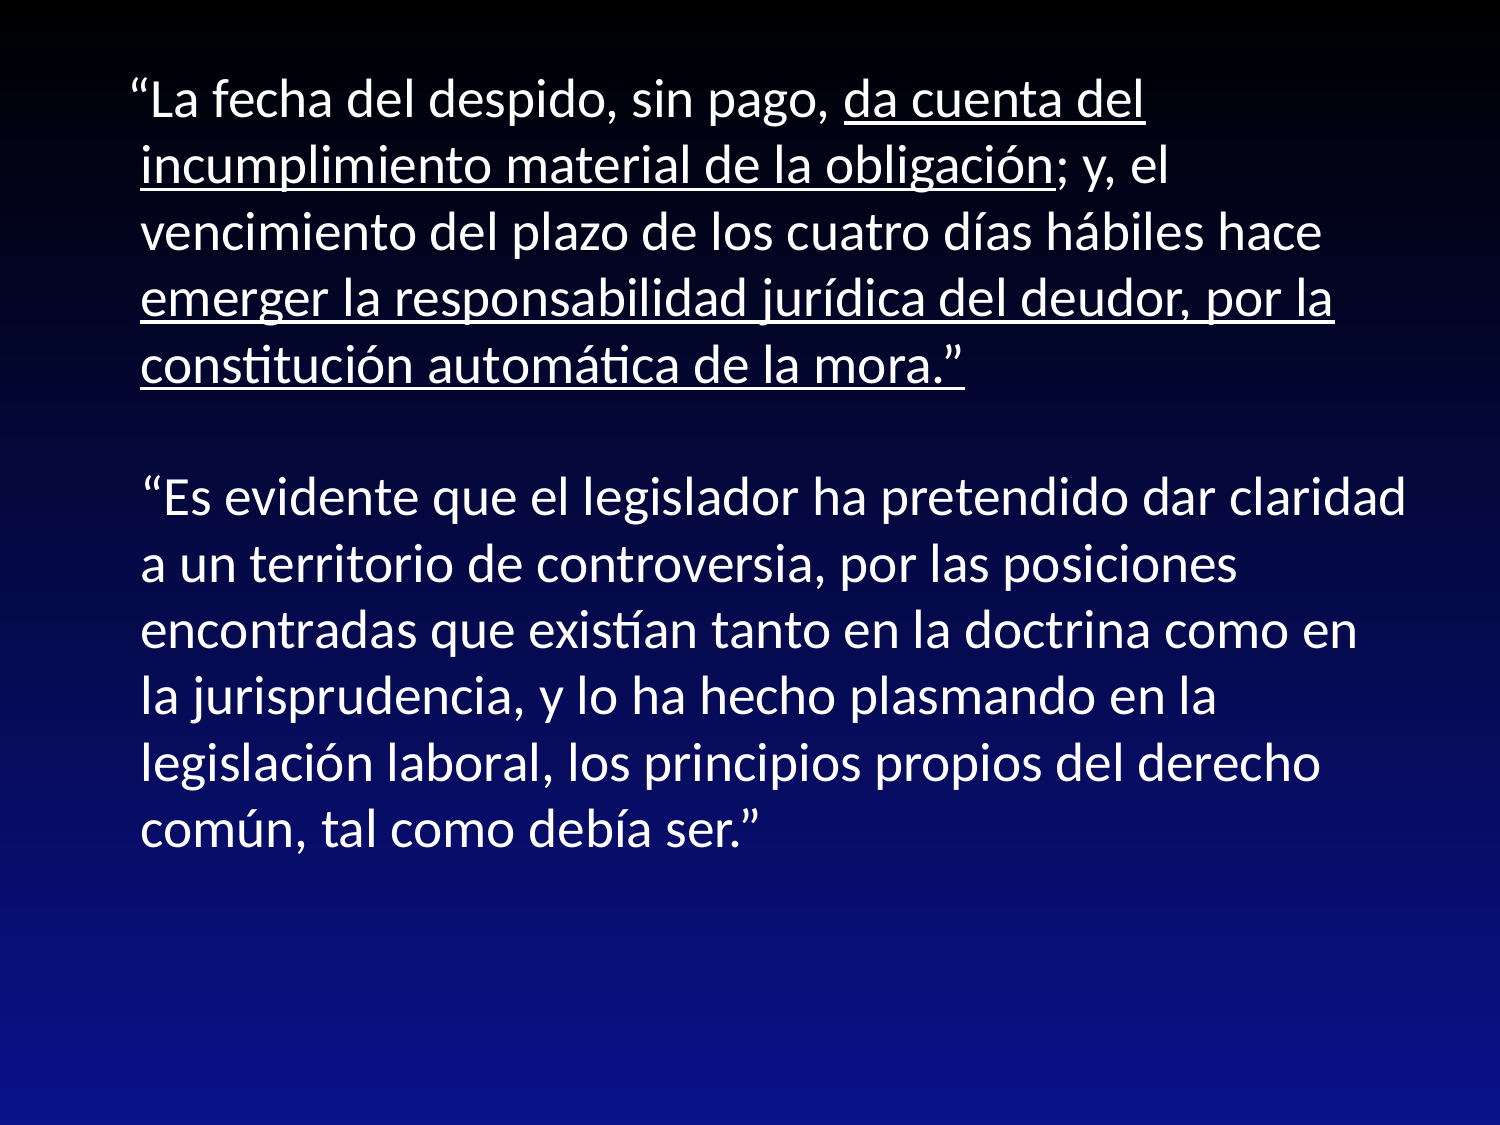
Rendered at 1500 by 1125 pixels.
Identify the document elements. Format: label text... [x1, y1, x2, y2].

list “La fecha del despido, sin pago, da cuenta del incumplimiento material de la obligación; y, el vencimiento del plazo de los cuatro días hábiles hace emerger la responsabilidad jurídica del deudor, por la constitución automática de la mora.” “Es evidente que el legislador ha pretendido dar claridad a un territorio de controversia, por las posiciones encontradas que existían tanto en la doctrina como en la jurisprudencia, y lo ha hecho plasmando en la legislación laboral, los principios propios del derecho común, tal como debía ser.” [74, 54, 1426, 1006]
